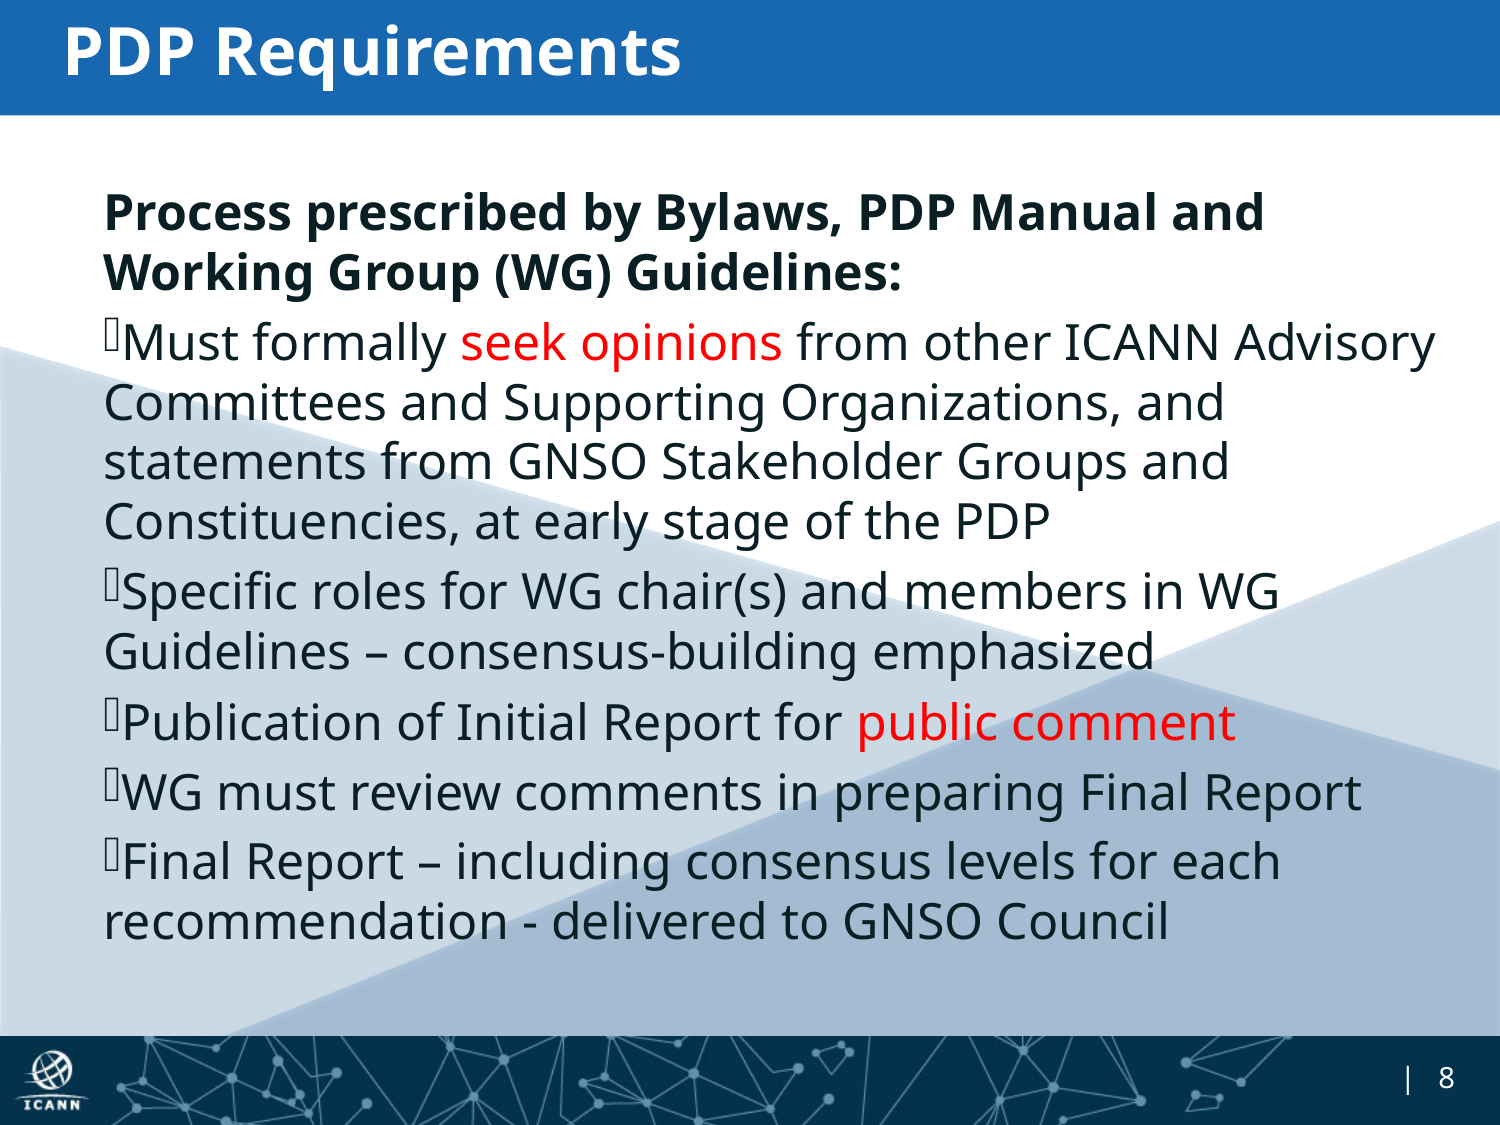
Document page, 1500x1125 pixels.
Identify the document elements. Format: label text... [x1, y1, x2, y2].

picture [0, 1036, 1500, 1125]
title PDP Requirements [0, 0, 1500, 116]
list Process prescribed by Bylaws, PDP Manual and Working Group (WG) Guidelines: Must formally seek opinions from other ICANN Advisory Committees and Supporting Organizations, and statements from GNSO Stakeholder Groups and Constituencies, at early stage of the PDP Specific roles for WG chair(s) and members in WG Guidelines – consensus-building emphasized Publication of Initial Report for public comment WG must review comments in preparing Final Report Final Report – including consensus levels for each recommendation - delivered to GNSO Council [88, 172, 1452, 988]
